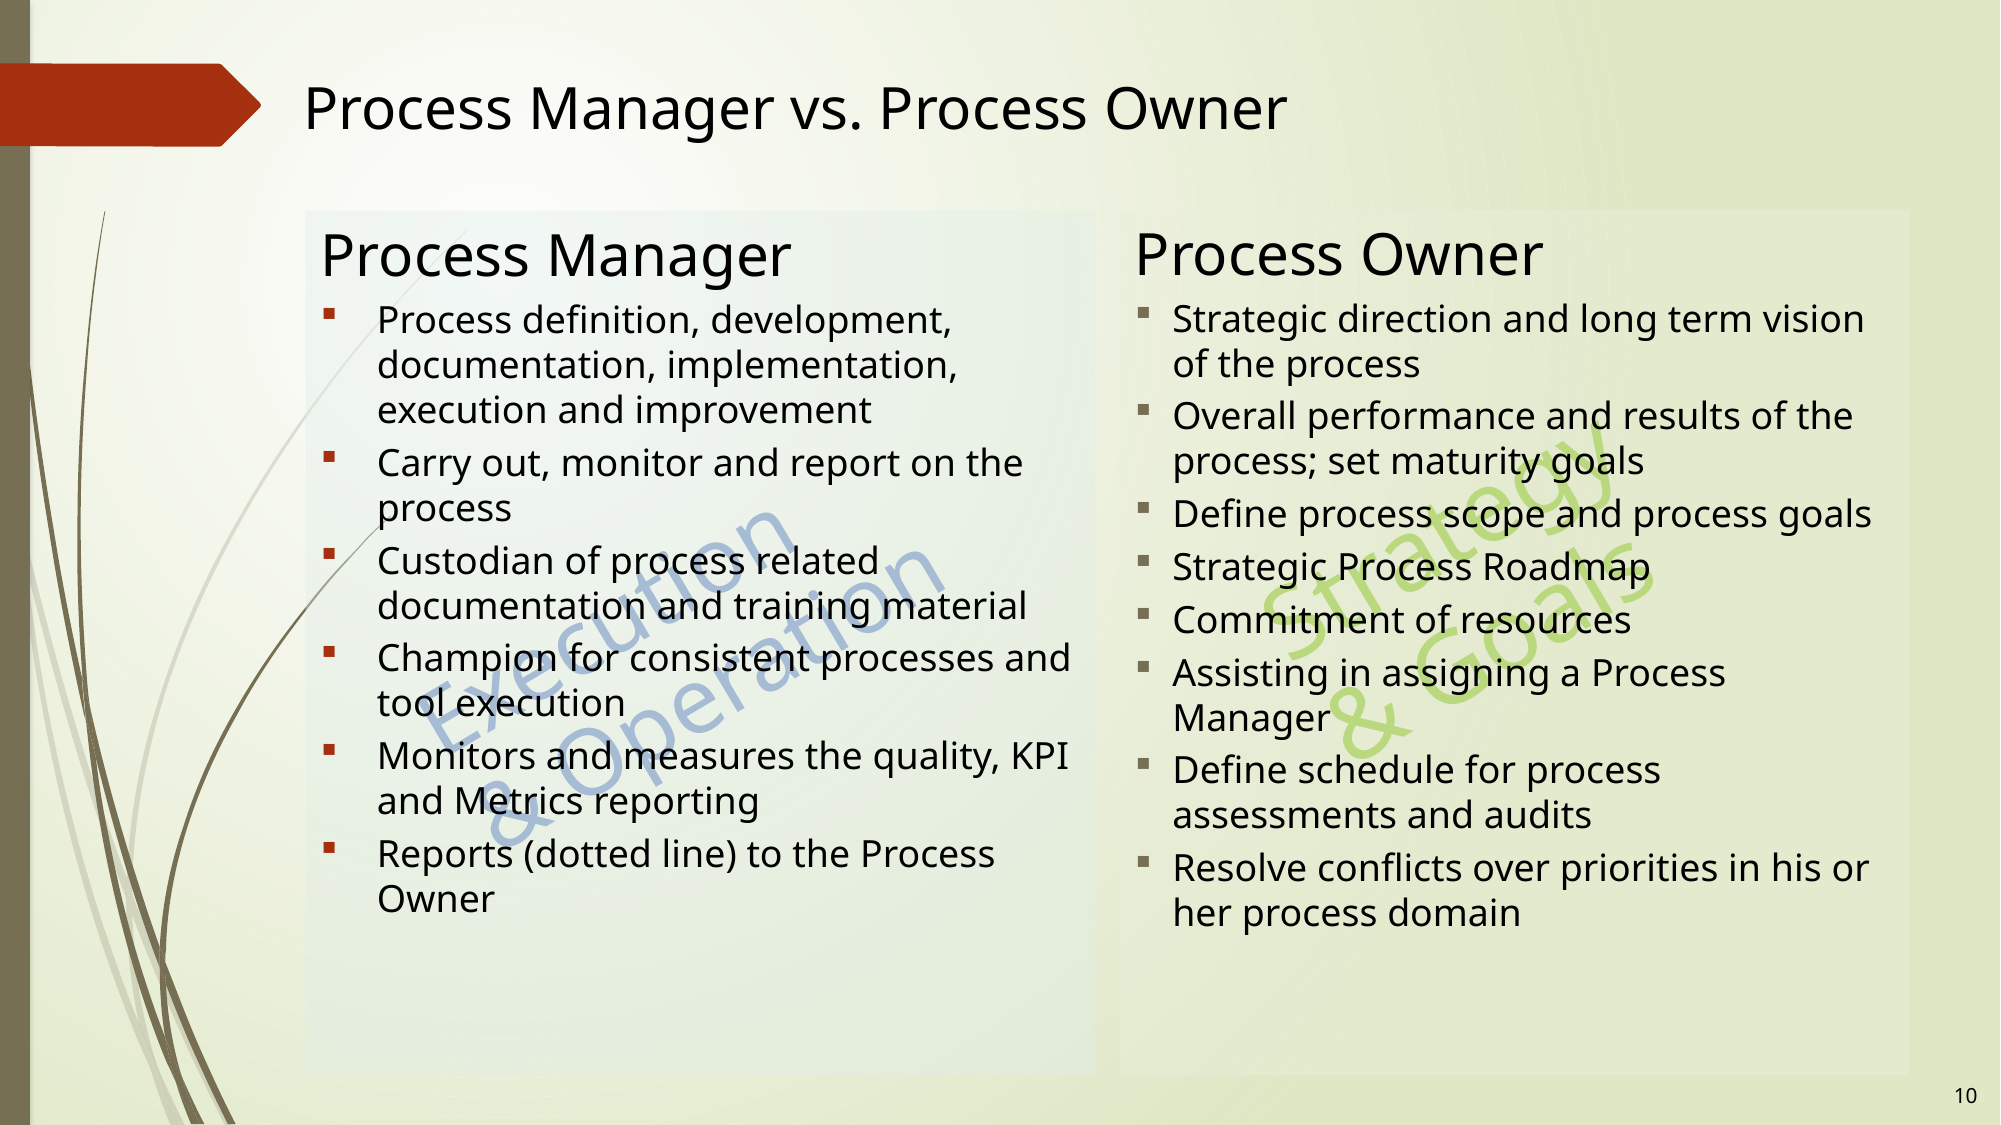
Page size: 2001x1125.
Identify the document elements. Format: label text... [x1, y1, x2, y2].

text_box 10 [1927, 1074, 1993, 1125]
text_box Process Owner Strategic direction and long term vision of the process Overall performance and results of the process; set maturity goals Define process scope and process goals Strategic Process Roadmap Commitment of resources Assisting in assigning a Process Manager Define schedule for process assessments and audits Resolve conflicts over priorities in his or her process domain [1119, 209, 1910, 1075]
title Process Manager vs. Process Owner [288, 63, 1928, 177]
list Process Manager Process definition, development, documentation, implementation, execution and improvement Carry out, monitor and report on the process Custodian of process related documentation and training material Champion for consistent processes and tool execution Monitors and measures the quality, KPI and Metrics reporting Reports (dotted line) to the Process Owner [305, 210, 1096, 1077]
